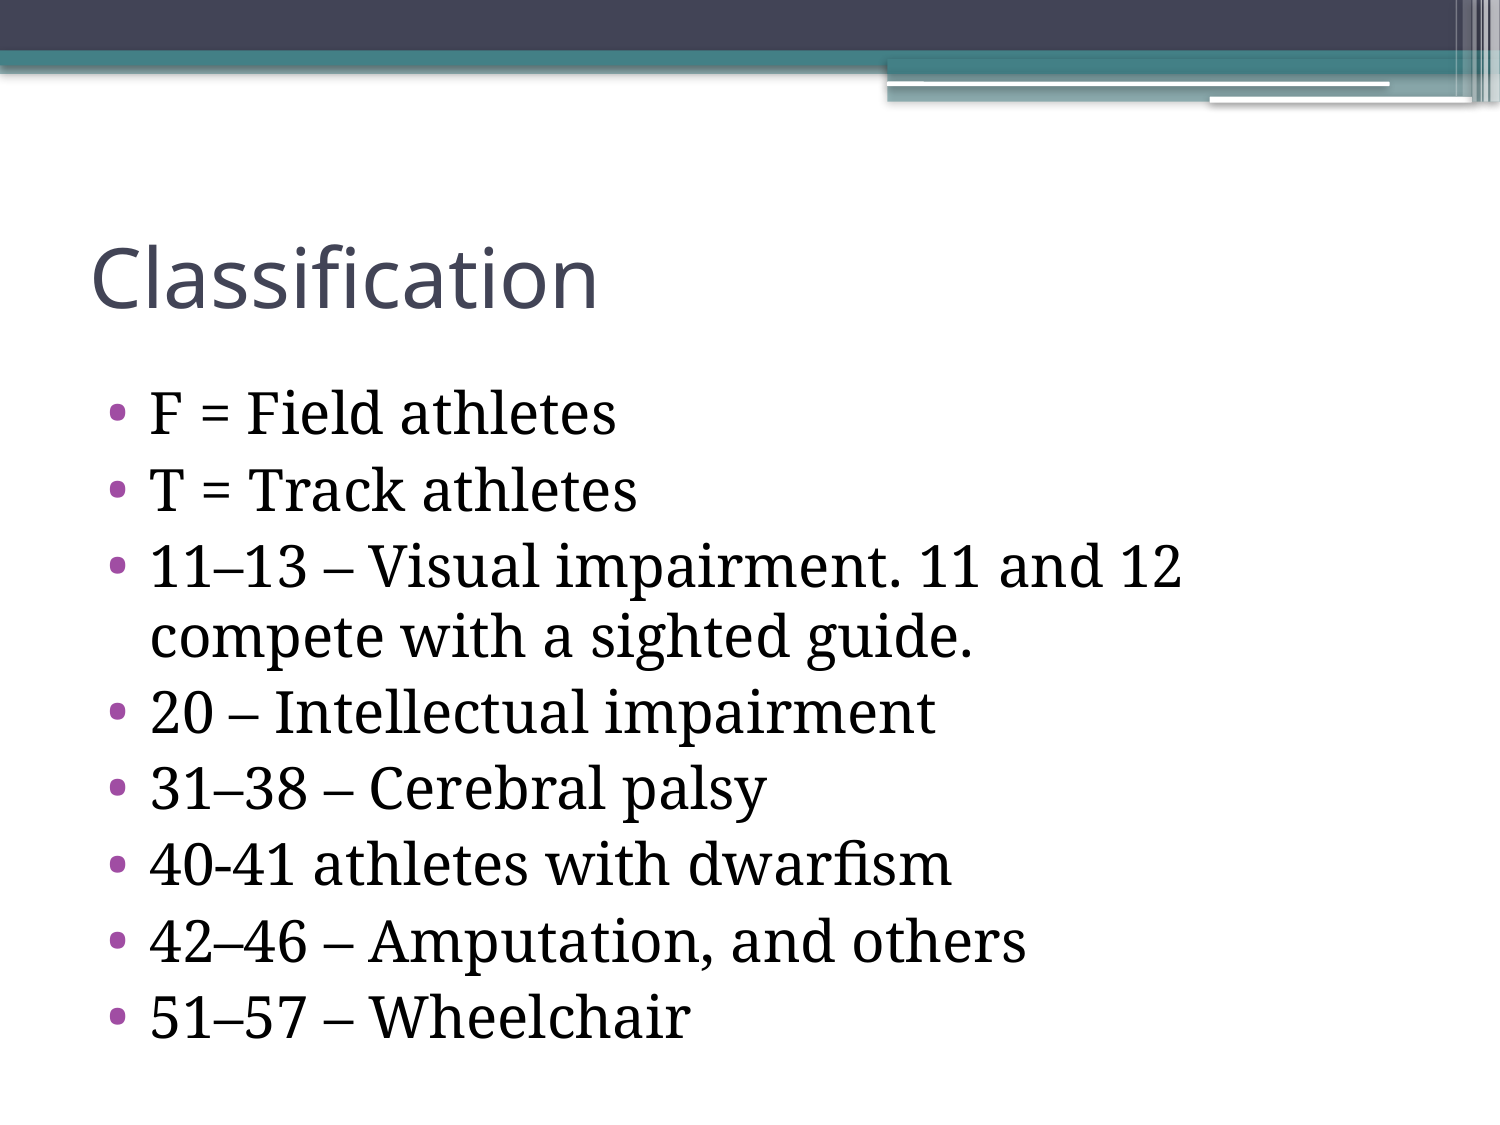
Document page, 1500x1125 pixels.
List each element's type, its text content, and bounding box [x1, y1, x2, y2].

list F = Field athletes T = Track athletes 11–13 – Visual impairment. 11 and 12 compete with a sighted guide. 20 – Intellectual impairment 31–38 – Cerebral palsy 40-41 athletes with dwarfism 42–46 – Amputation, and others 51–57 – Wheelchair [75, 368, 1425, 1079]
title Classification [75, 187, 1425, 363]
